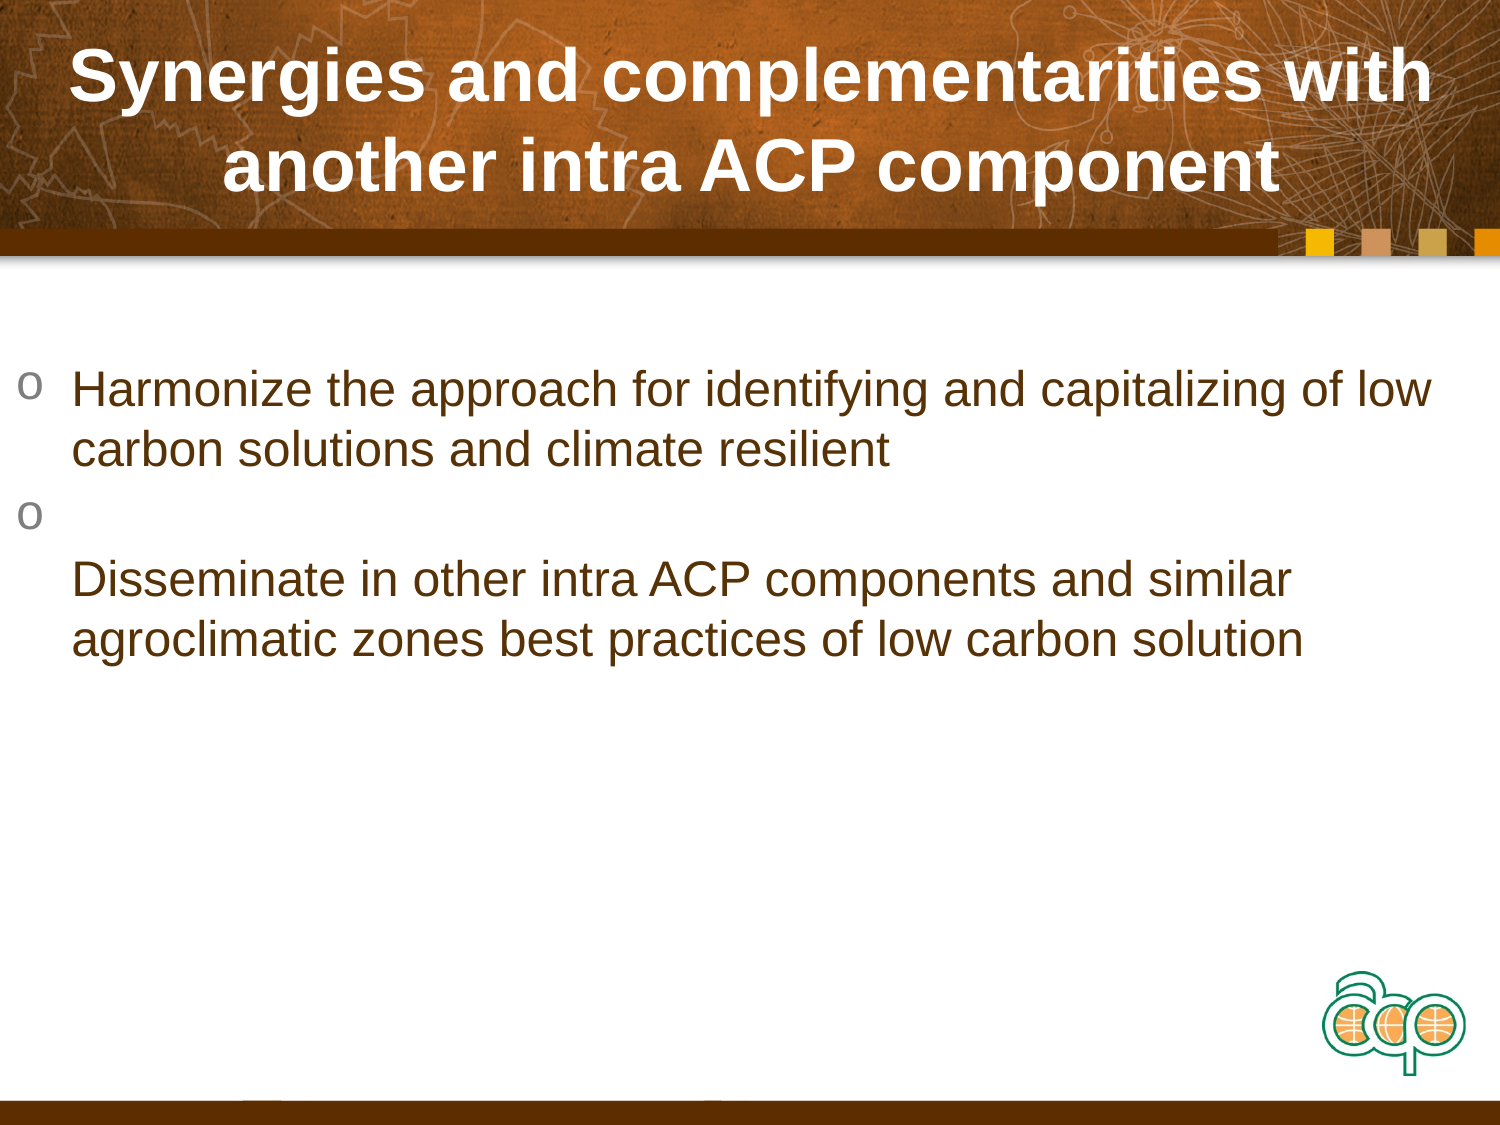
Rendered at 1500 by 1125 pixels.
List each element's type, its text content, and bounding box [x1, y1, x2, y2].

list Harmonize the approach for identifying and capitalizing of low carbon solutions and climate resilient Disseminate in other intra ACP components and similar agroclimatic zones best practices of low carbon solution [0, 278, 1499, 799]
picture [0, 0, 1500, 1125]
text_box Synergies and complementarities with another intra ACP component [3, 19, 1500, 244]
